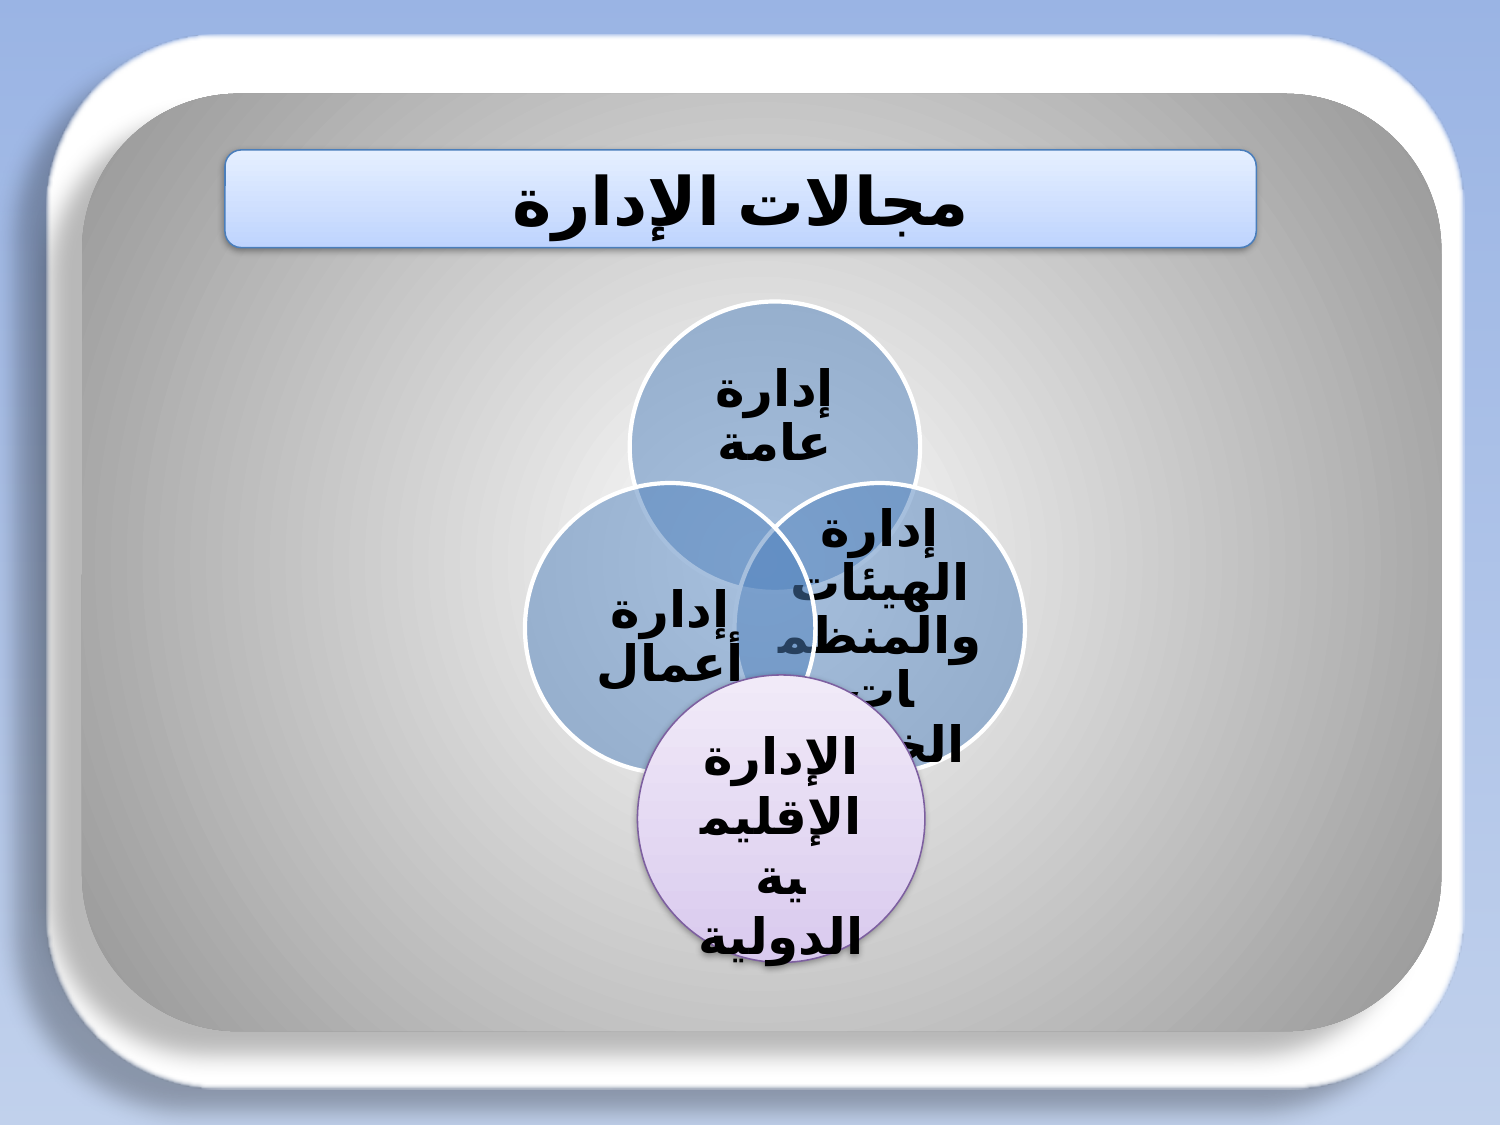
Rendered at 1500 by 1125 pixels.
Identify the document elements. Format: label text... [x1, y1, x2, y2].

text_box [274, 287, 1276, 963]
text_box [49, 34, 1468, 1089]
text_box مجالات الإدارة [224, 149, 1258, 249]
text_box [0, 0, 1500, 1125]
text_box [79, 91, 1444, 1034]
